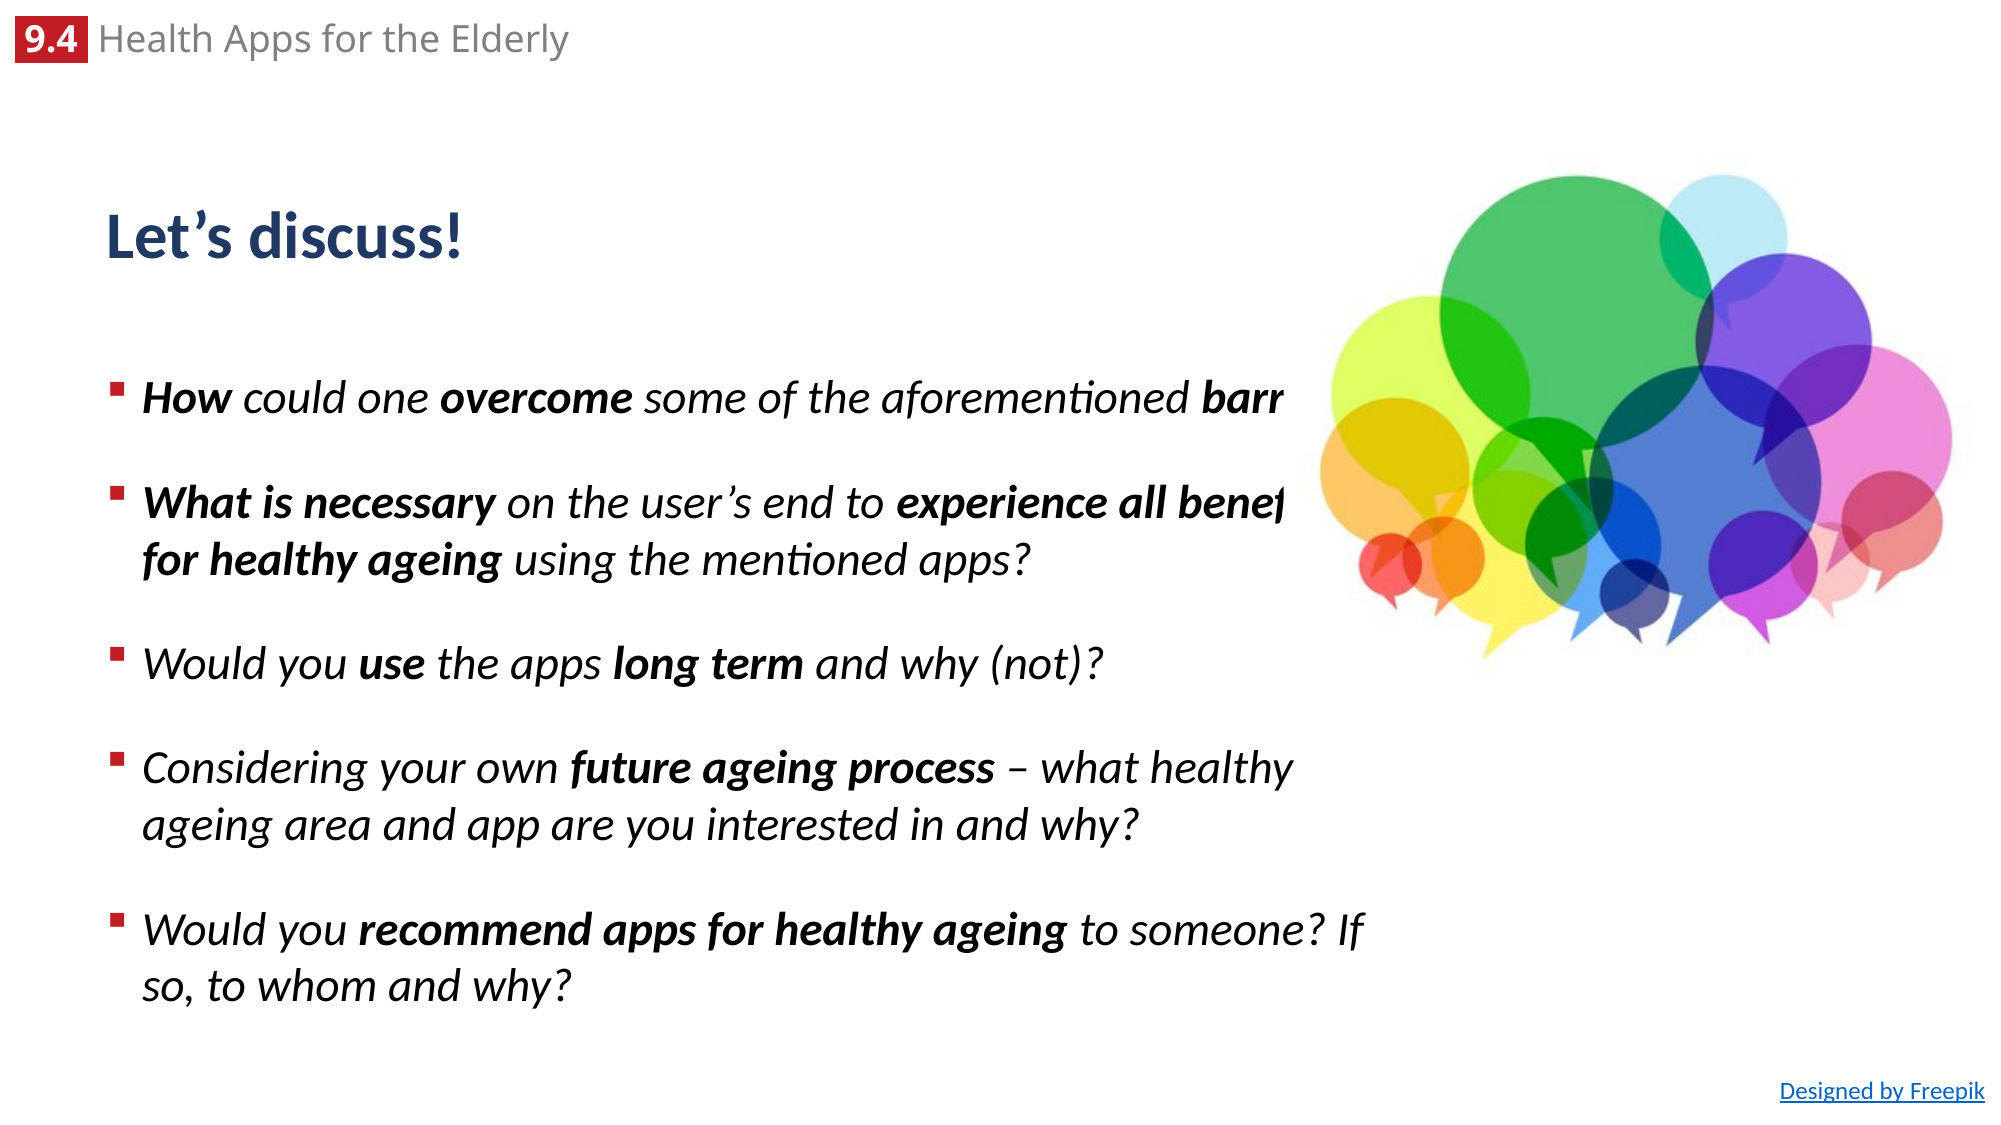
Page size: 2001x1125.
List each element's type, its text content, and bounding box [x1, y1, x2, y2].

picture [1283, 149, 1976, 682]
list How could one overcome some of the aforementioned barriers? What is necessary on the user’s end to experience all benefits for healthy ageing using the mentioned apps? Would you use the apps long term and why (not)? Considering your own future ageing process – what healthy ageing area and app are you interested in and why? Would you recommend apps for healthy ageing to someone? If so, to whom and why? [91, 358, 1396, 1067]
title Let’s discuss! [91, 177, 1283, 297]
text_box Designed by Freepik [989, 1066, 2000, 1112]
